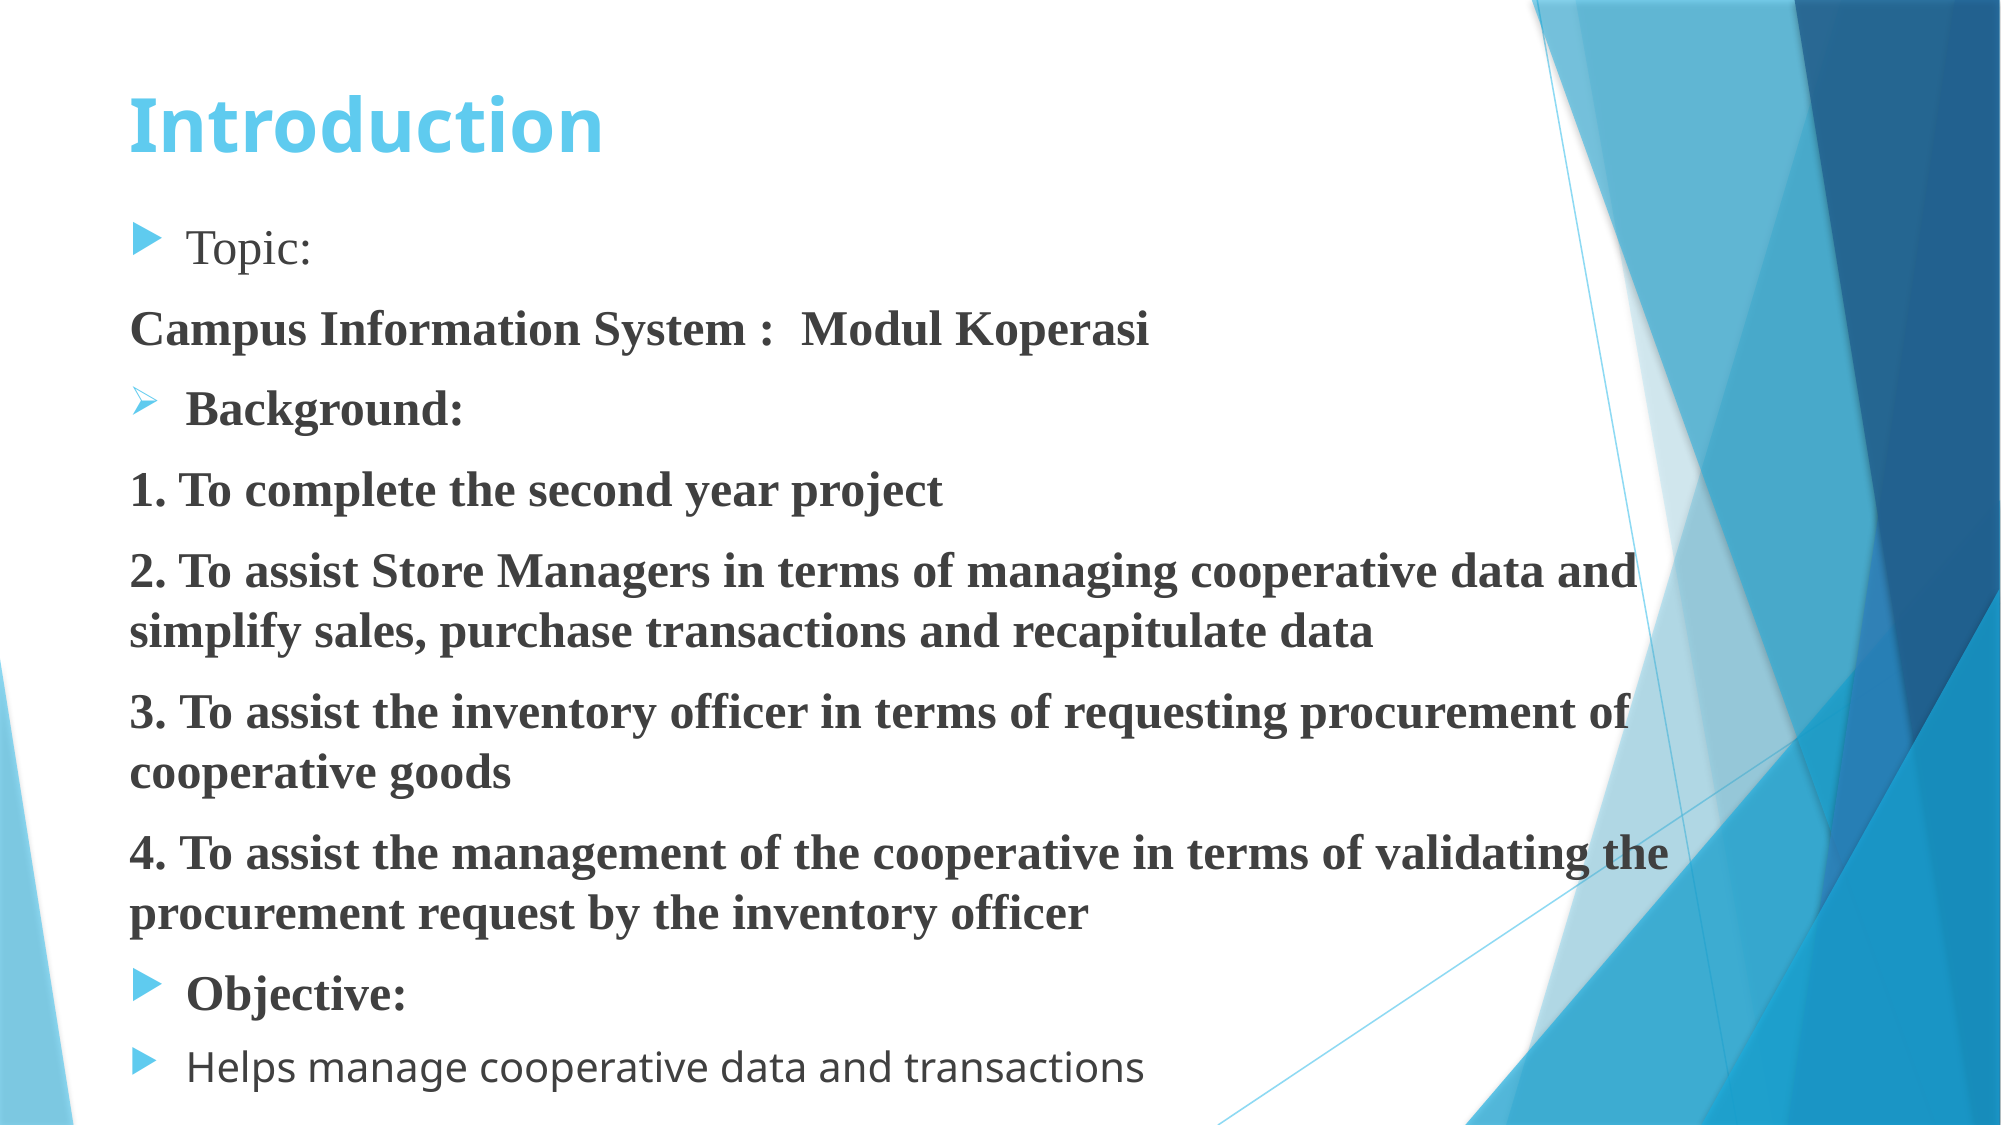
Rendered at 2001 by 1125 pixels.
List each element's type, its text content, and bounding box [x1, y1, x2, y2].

title Introduction [114, 69, 1525, 177]
list Topic: Campus Information System : Modul Koperasi Background: 1. To complete the second year project 2. To assist Store Managers in terms of managing cooperative data and simplify sales, purchase transactions and recapitulate data 3. To assist the inventory officer in terms of requesting procurement of cooperative goods 4. To assist the management of the cooperative in terms of validating the procurement request by the inventory officer Objective: Helps manage cooperative data and transactions [114, 206, 1763, 1035]
